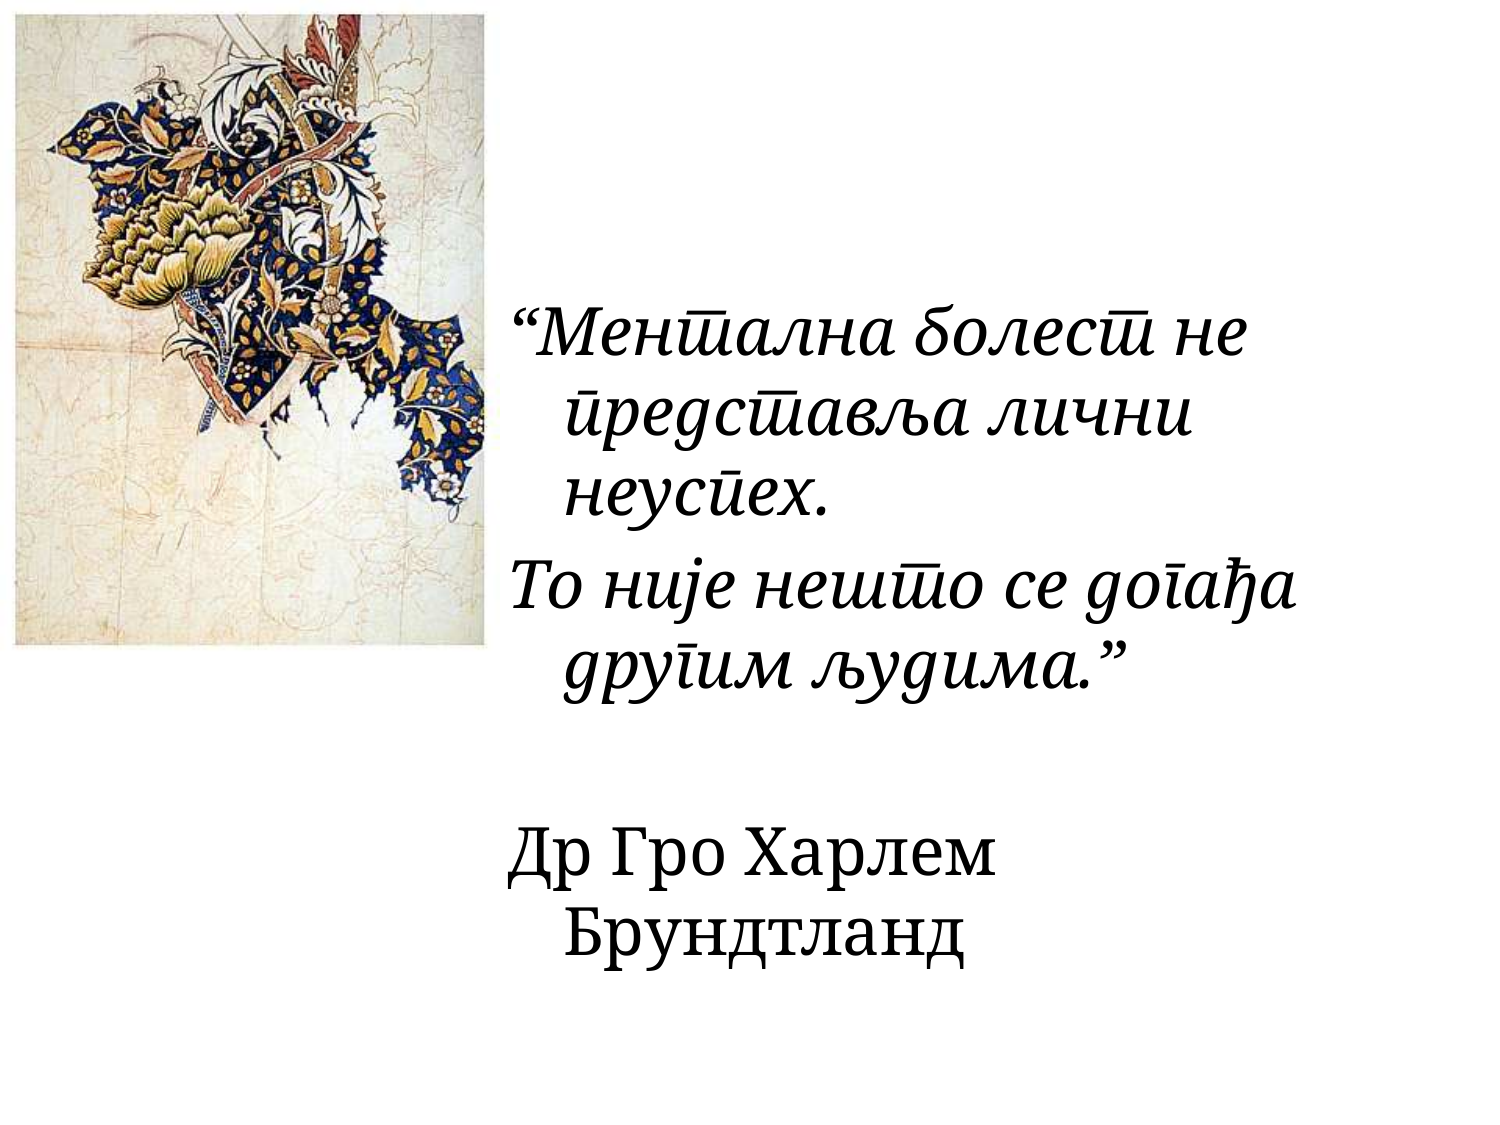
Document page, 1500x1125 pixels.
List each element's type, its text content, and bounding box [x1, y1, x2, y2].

picture [0, 0, 501, 662]
list “Ментална болест не представља лични неуспех. То није нешто се догађа другим људима.” Др Гро Харлем Брундтланд [491, 281, 1426, 1055]
